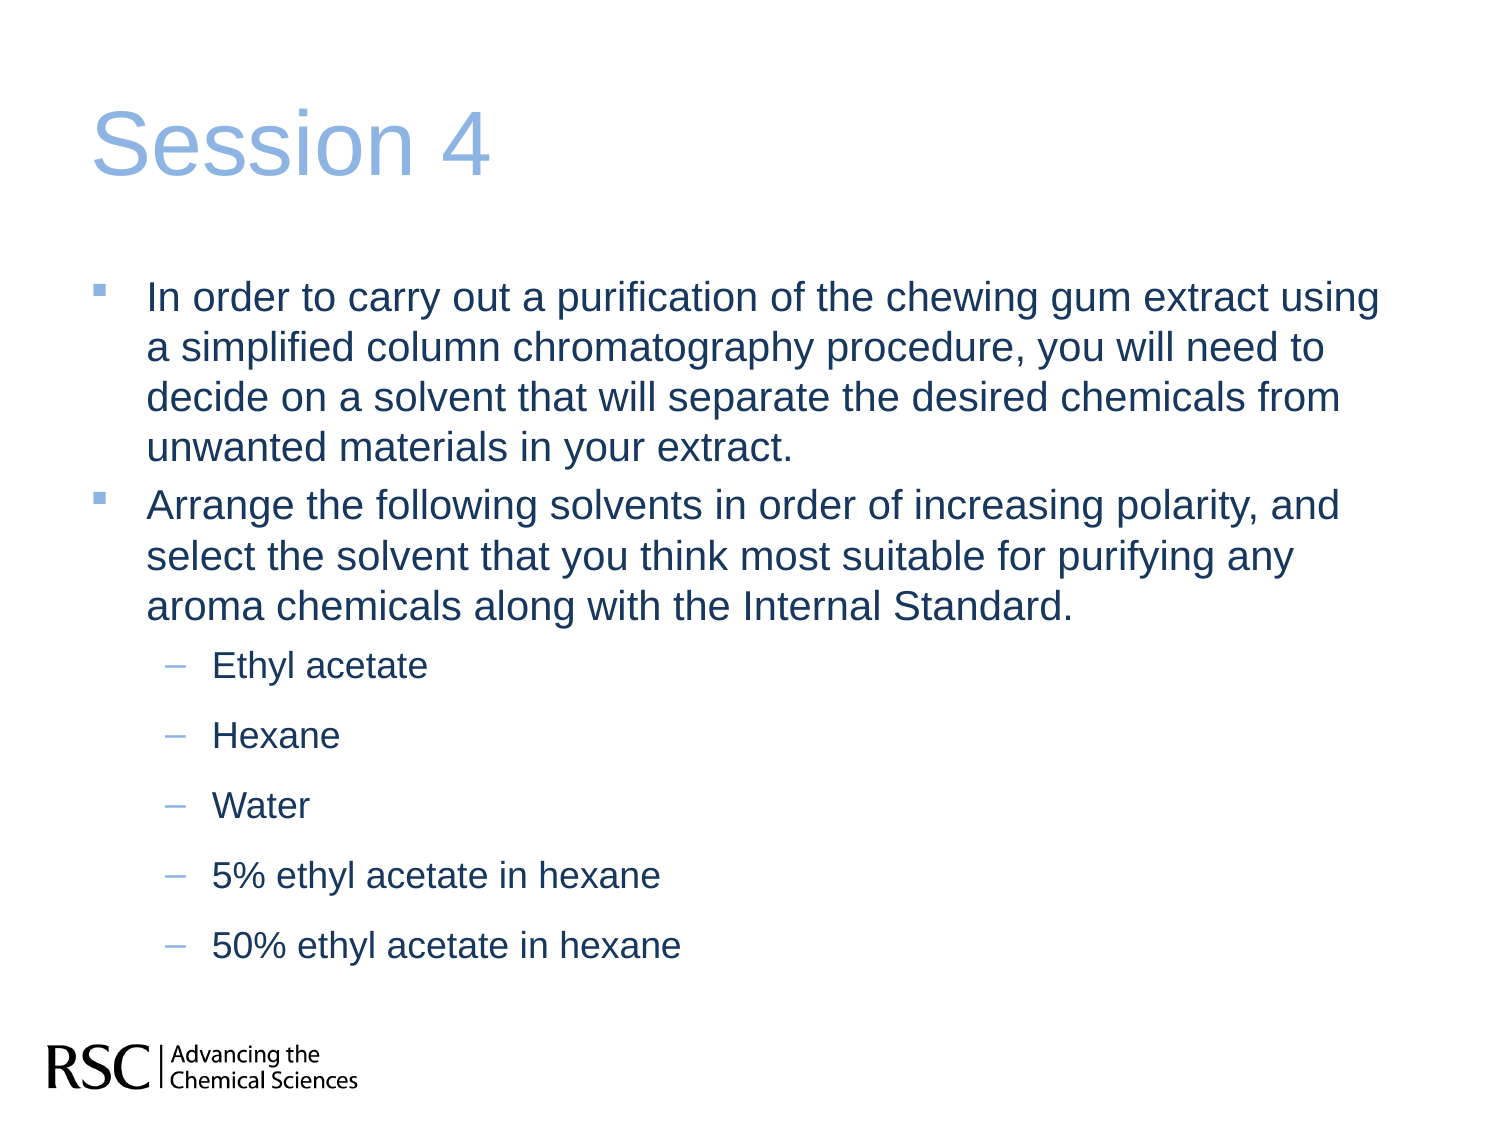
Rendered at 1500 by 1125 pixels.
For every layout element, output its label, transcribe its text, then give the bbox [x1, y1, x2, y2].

title Session 4 [75, 45, 1425, 233]
list In order to carry out a purification of the chewing gum extract using a simplified column chromatography procedure, you will need to decide on a solvent that will separate the desired chemicals from unwanted materials in your extract. Arrange the following solvents in order of increasing polarity, and select the solvent that you think most suitable for purifying any aroma chemicals along with the Internal Standard. Ethyl acetate Hexane Water 5% ethyl acetate in hexane 50% ethyl acetate in hexane [75, 262, 1425, 1005]
